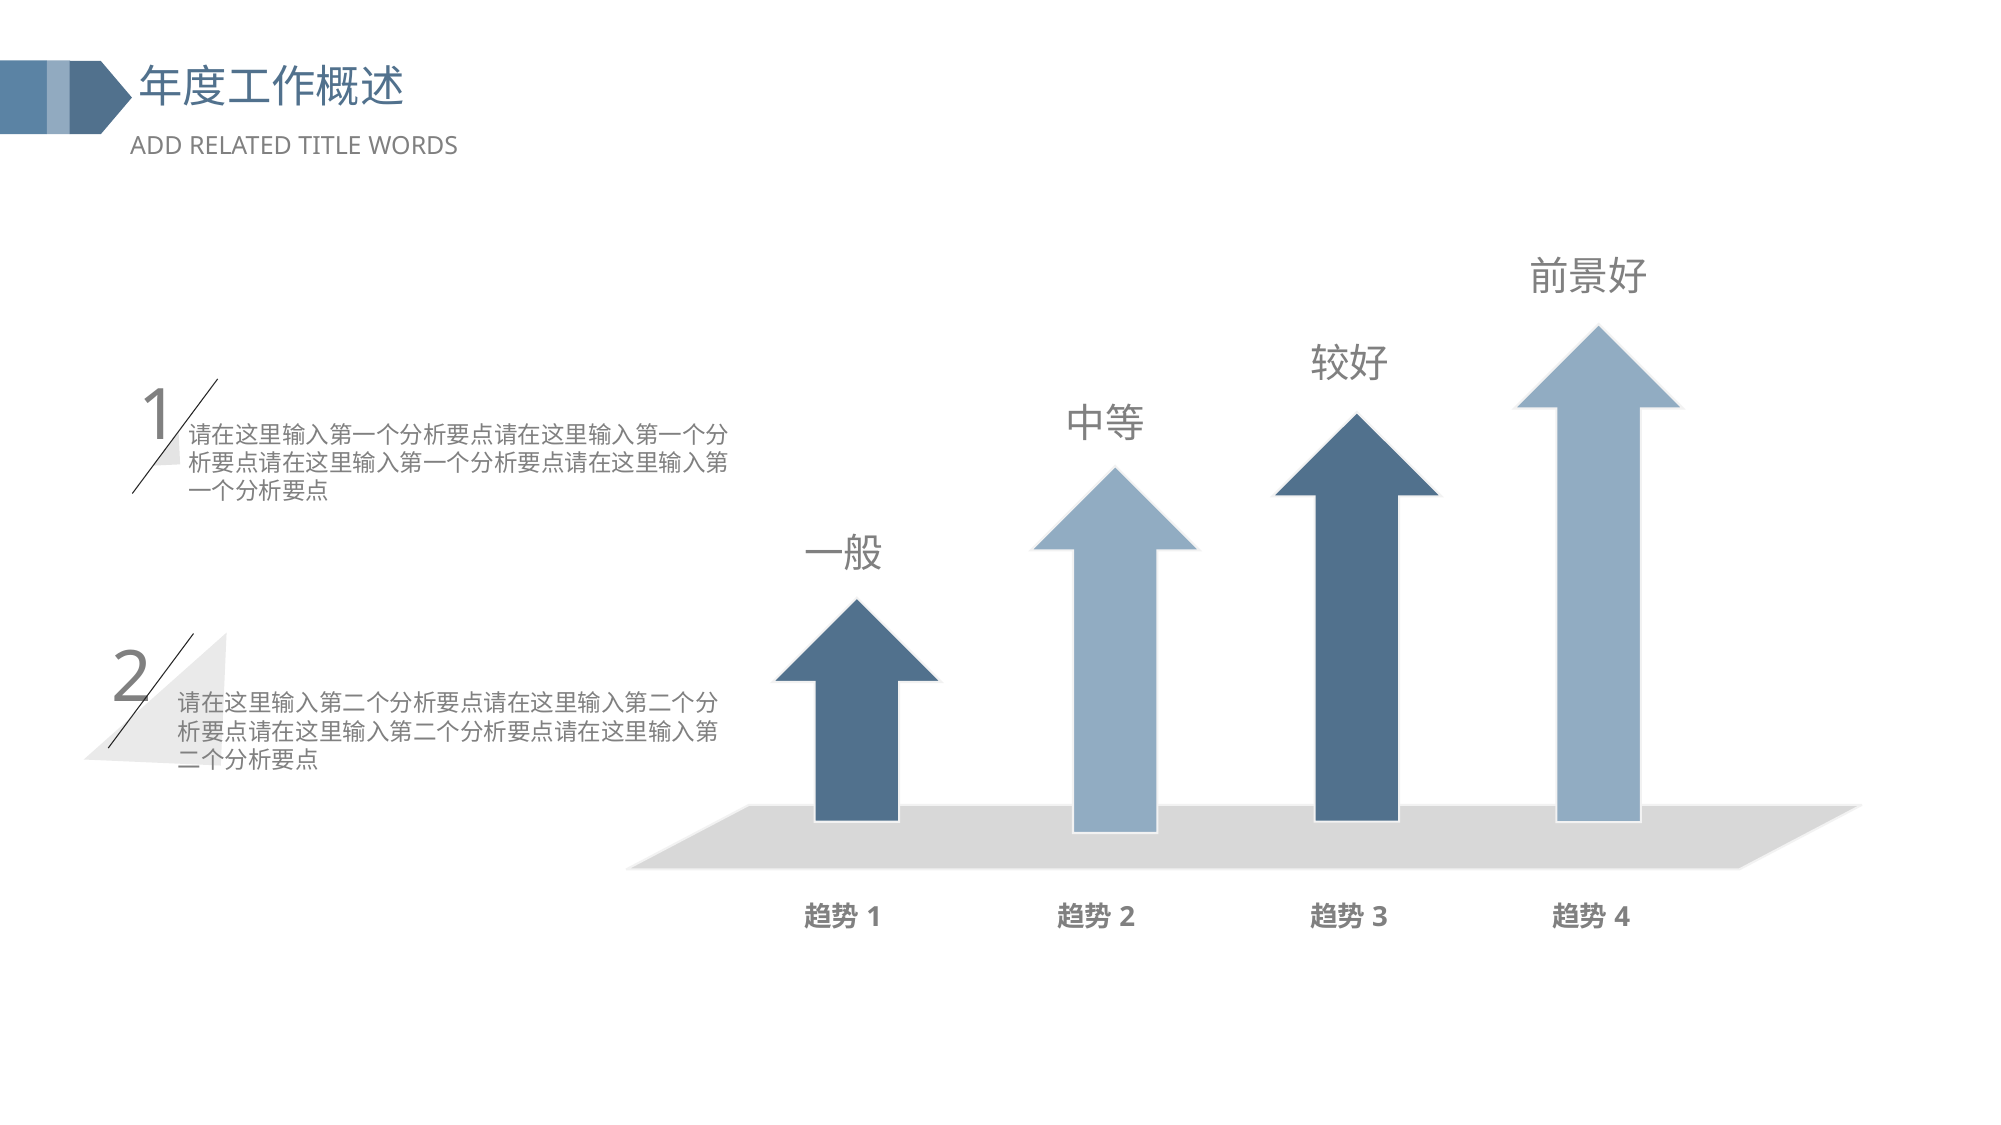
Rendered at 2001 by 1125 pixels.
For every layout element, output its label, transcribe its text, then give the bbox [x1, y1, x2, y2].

text_box [772, 597, 942, 822]
text_box 前景好 [1514, 243, 1689, 306]
text_box 较好 [1294, 331, 1419, 394]
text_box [124, 360, 218, 494]
text_box 请在这里输入第一个分析要点请在这里输入第一个分析要点请在这里输入第一个分析要点请在这里输入第一个分析要点 [173, 411, 746, 512]
text_box 中等 [1050, 390, 1175, 453]
text_box 趋势2 [1042, 891, 1212, 940]
text_box 趋势4 [1537, 891, 1707, 940]
text_box 趋势3 [1294, 891, 1464, 940]
text_box 趋势1 [789, 891, 959, 940]
text_box [626, 804, 1862, 870]
text_box [1272, 411, 1442, 822]
text_box 一般 [789, 519, 959, 583]
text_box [86, 623, 224, 763]
text_box [1514, 324, 1684, 823]
text_box 请在这里输入第二个分析要点请在这里输入第二个分析要点请在这里输入第二个分析要点请在这里输入第二个分析要点 [162, 680, 754, 781]
text_box [1030, 465, 1200, 833]
